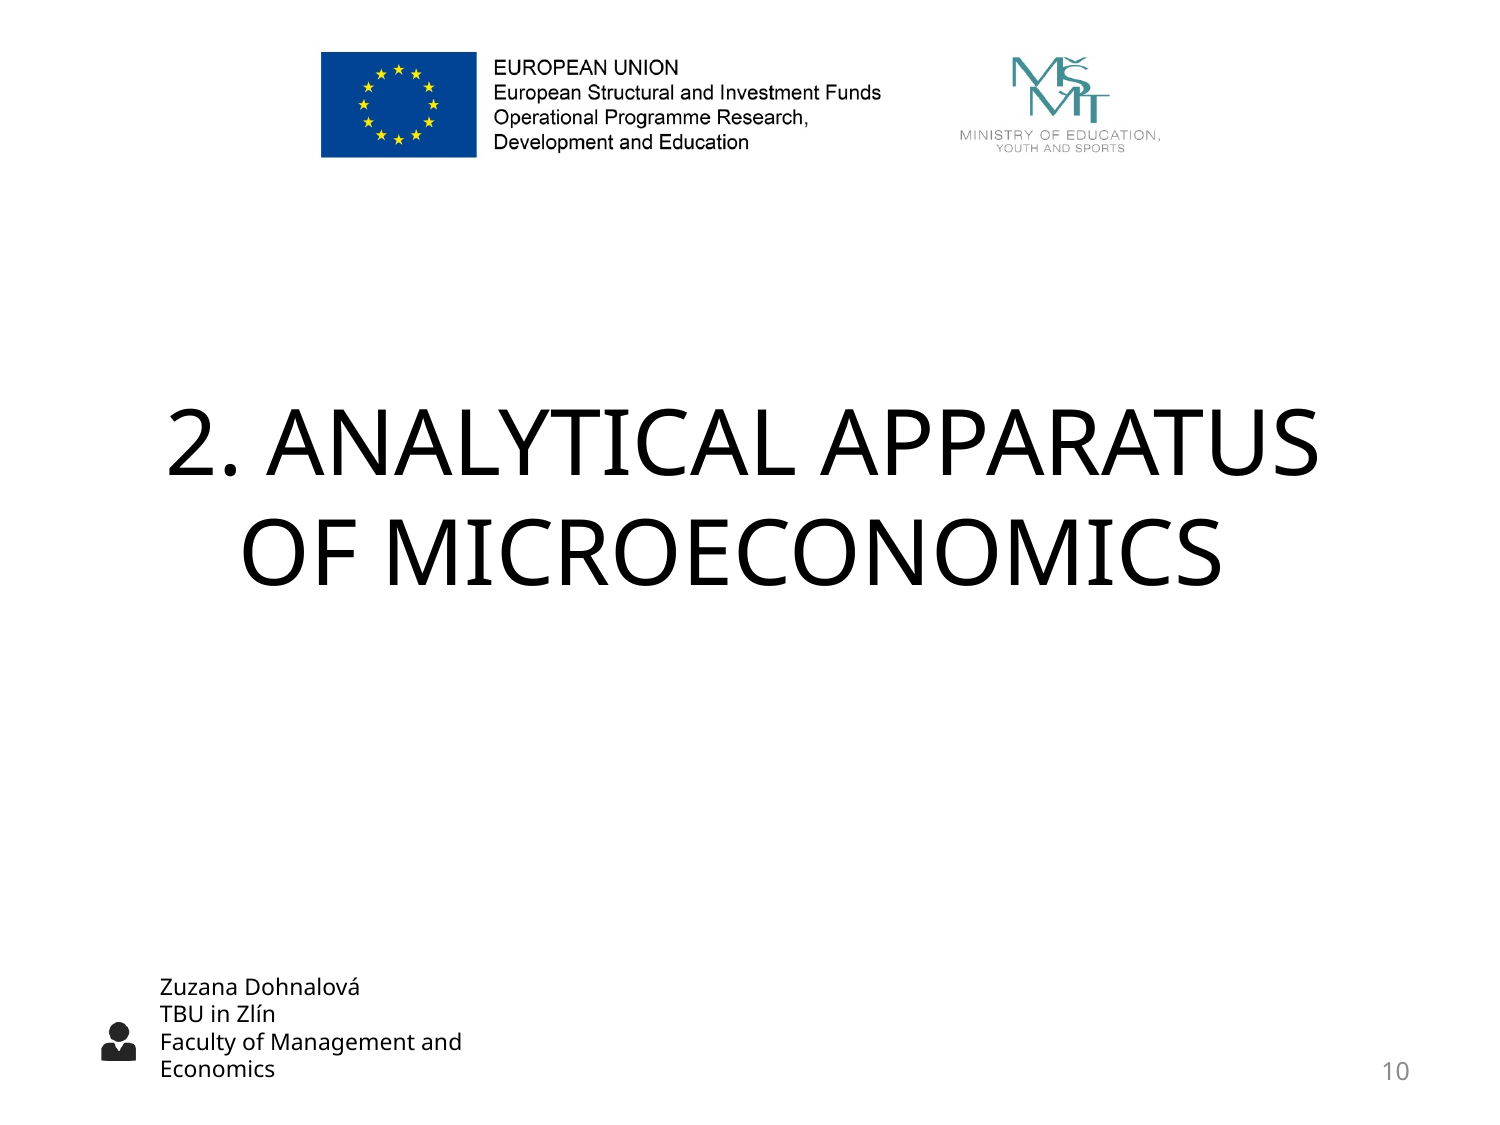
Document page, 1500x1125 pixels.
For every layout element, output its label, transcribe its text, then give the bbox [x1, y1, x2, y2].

picture [101, 1021, 136, 1062]
title 2. ANALYTICAL APPARATUS OF MICROECONOMICS [112, 373, 1376, 615]
slide_number 10 [1074, 1042, 1425, 1103]
footer Zuzana Dohnalová TBU in Zlín Faculty of Management and Economics [145, 999, 561, 1083]
picture [268, 0, 1212, 210]
